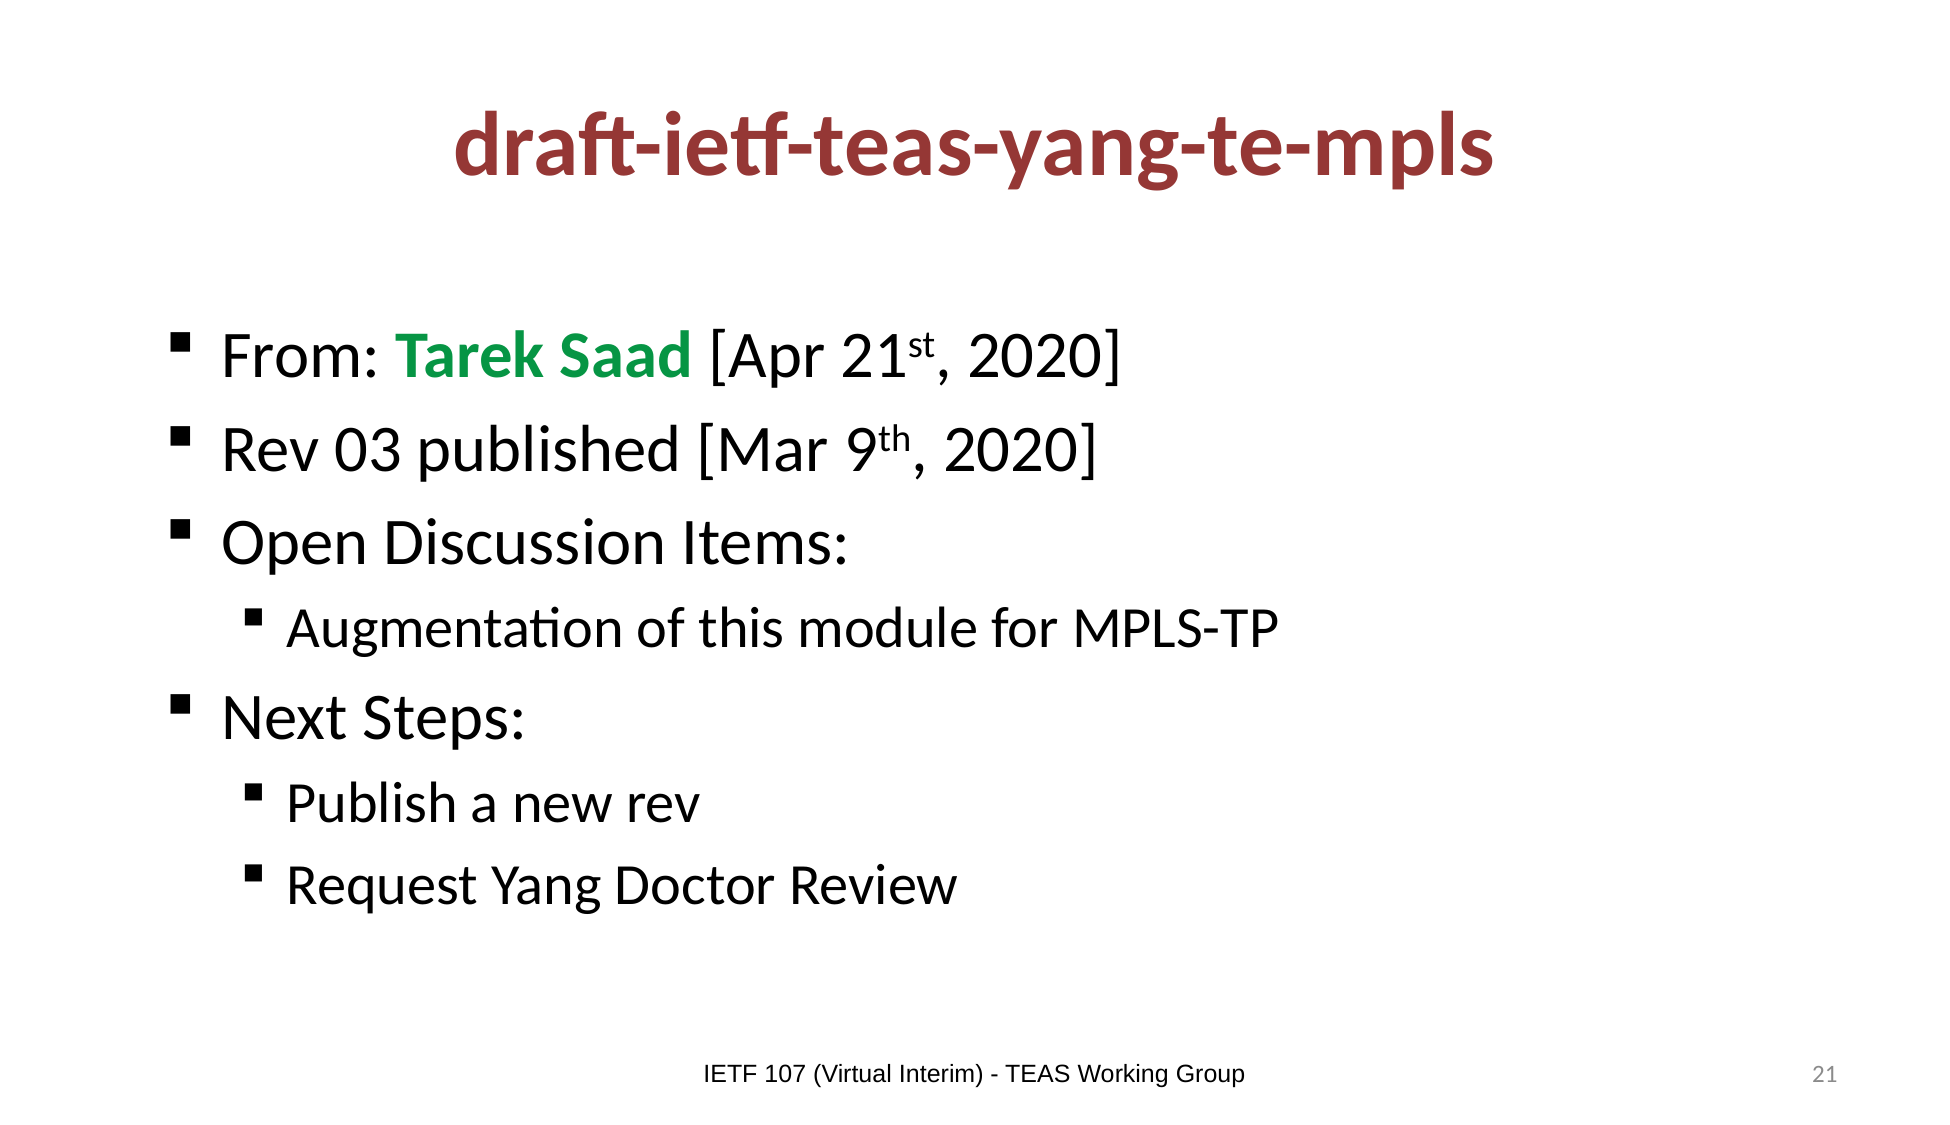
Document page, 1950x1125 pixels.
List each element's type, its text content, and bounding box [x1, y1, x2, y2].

footer IETF 107 (Virtual Interim) - TEAS Working Group [666, 1046, 1284, 1103]
text_box From: Tarek Saad [Apr 21st, 2020] Rev 03 published [Mar 9th, 2020] Open Discussion Items: Augmentation of this module for MPLS-TP Next Steps: Publish a new rev Request Yang Doctor Review [149, 303, 1905, 1046]
slide_number 21 [1397, 1046, 1853, 1103]
title draft-ietf-teas-yang-te-mpls [97, 45, 1853, 233]
